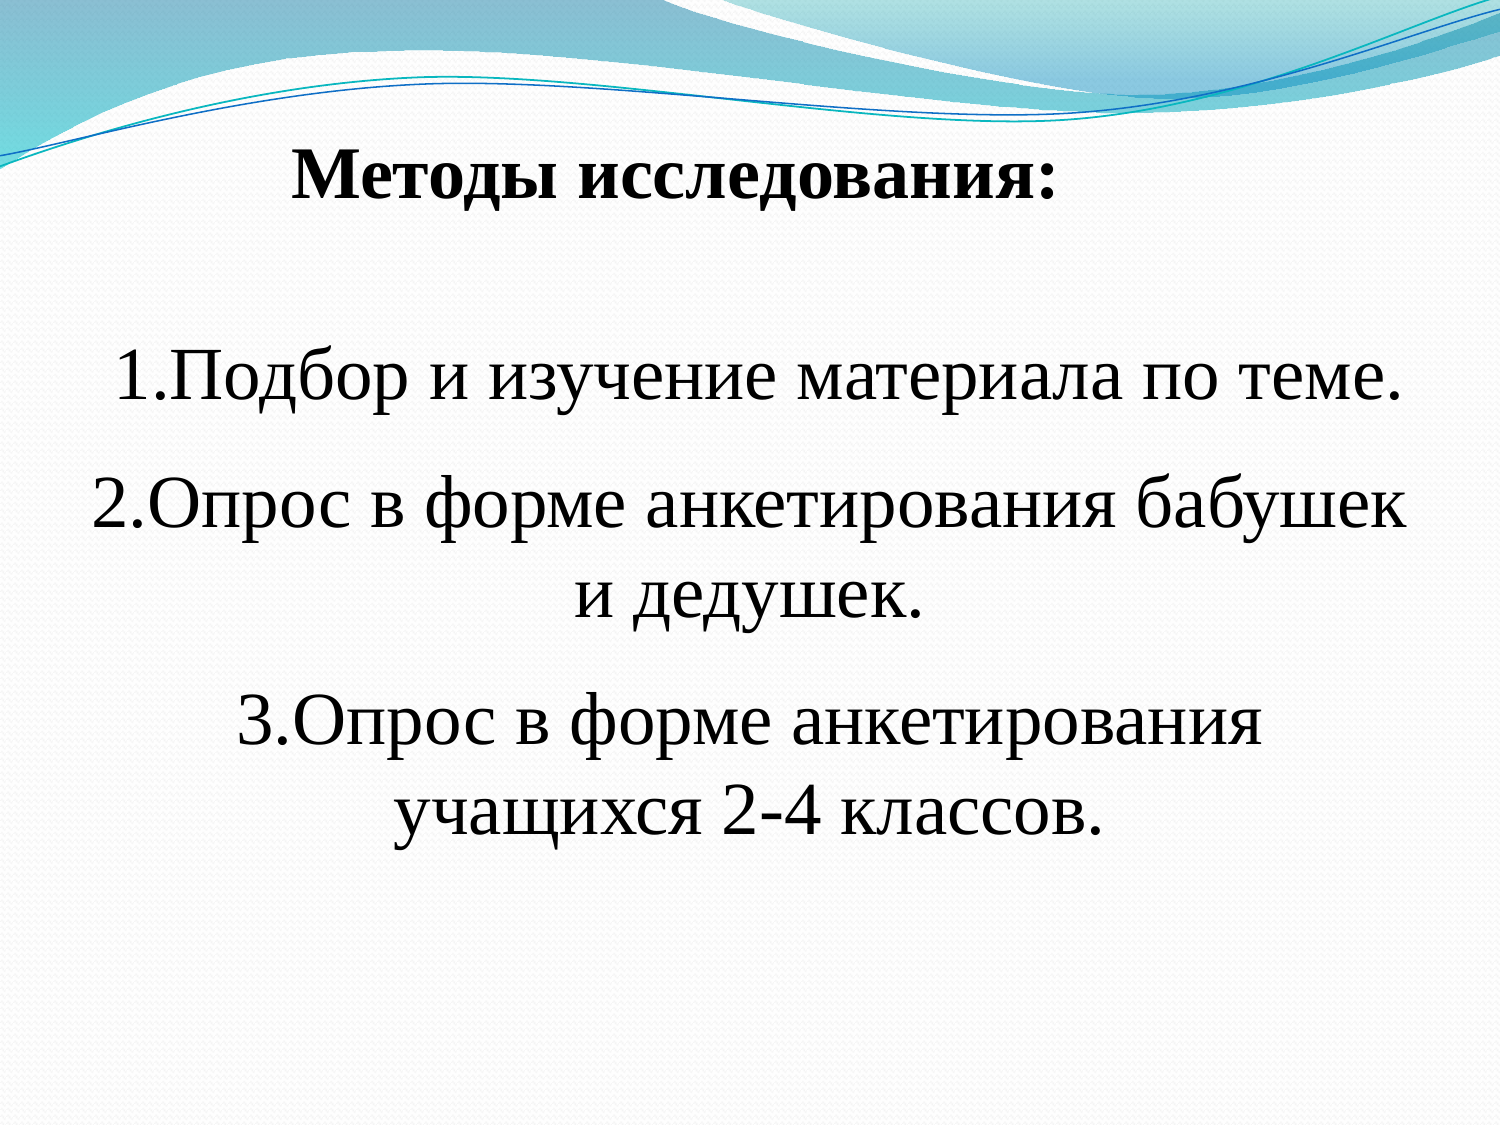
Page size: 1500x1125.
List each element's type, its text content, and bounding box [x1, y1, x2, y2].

title Методы исследования: [75, 115, 1425, 303]
list 1.Подбор и изучение материала по теме. 2.Опрос в форме анкетирования бабушек и дедушек. 3.Опрос в форме анкетирования учащихся 2-4 классов. [75, 317, 1425, 1038]
